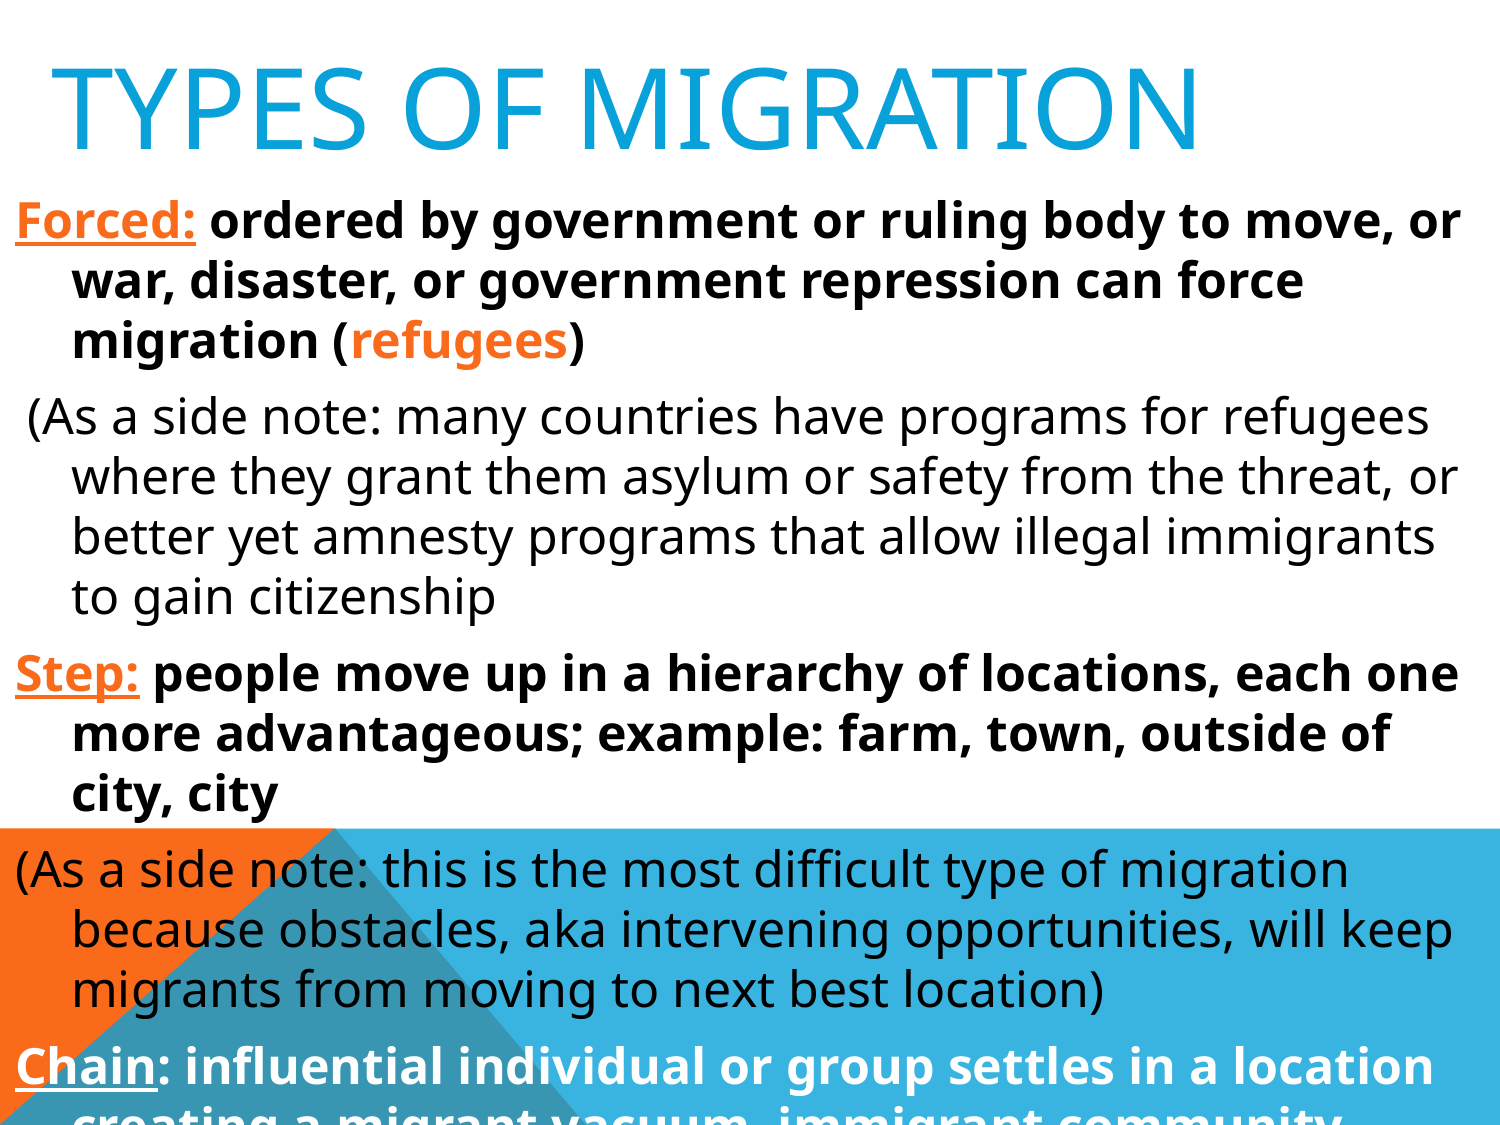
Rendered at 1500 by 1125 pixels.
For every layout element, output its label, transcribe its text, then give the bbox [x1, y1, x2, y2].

list Forced: ordered by government or ruling body to move, or war, disaster, or government repression can force migration (refugees) (As a side note: many countries have programs for refugees where they grant them asylum or safety from the threat, or better yet amnesty programs that allow illegal immigrants to gain citizenship Step: people move up in a hierarchy of locations, each one more advantageous; example: farm, town, outside of city, city (As a side note: this is the most difficult type of migration because obstacles, aka intervening opportunities, will keep migrants from moving to next best location) Chain: influential individual or group settles in a location creating a migrant vacuum, immigrant community (Somali Bantu’s in San Antonio) [0, 180, 1500, 1047]
title Types of migration [36, 60, 1369, 150]
